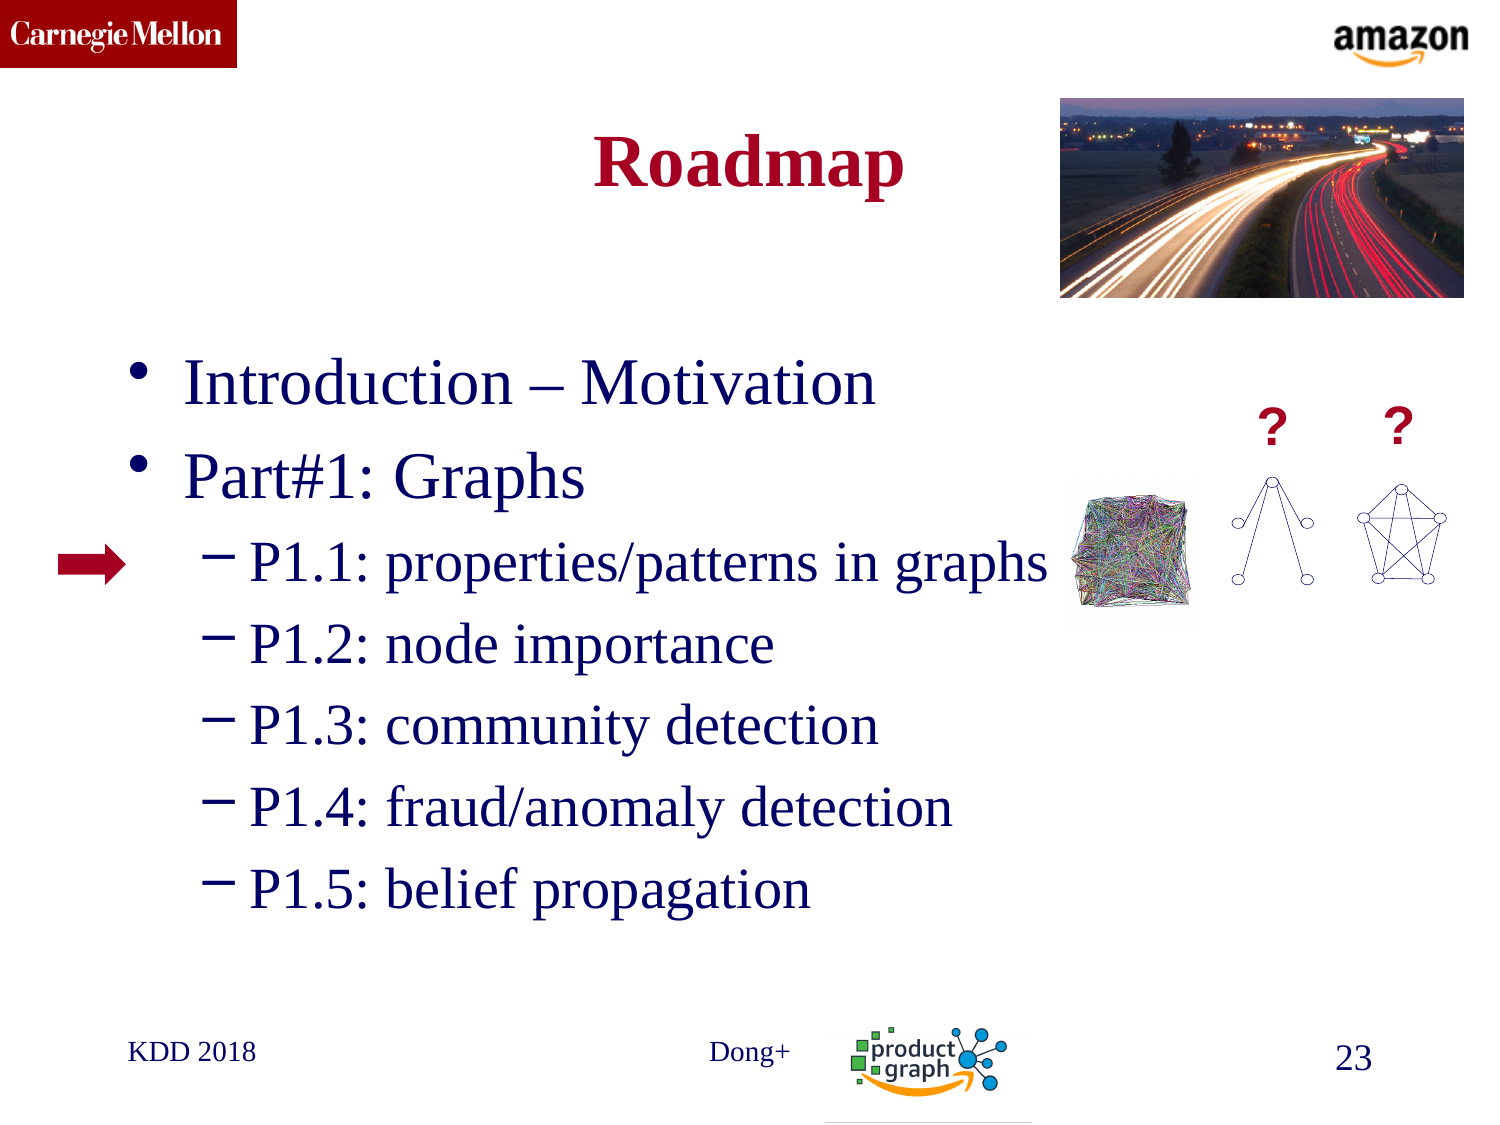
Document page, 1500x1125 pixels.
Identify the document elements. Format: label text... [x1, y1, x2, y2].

picture [1063, 476, 1202, 629]
text_box ? [1241, 384, 1305, 464]
footer Dong+ [512, 1024, 988, 1101]
picture [1322, 4, 1484, 88]
list Introduction – Motivation Part#1: Graphs P1.1: properties/patterns in graphs P1.2: node importance P1.3: community detection P1.4: fraud/anomaly detection P1.5: belief propagation [112, 237, 1388, 1001]
picture [1060, 98, 1464, 299]
title Roadmap [112, 99, 1058, 213]
text_box ? [1367, 383, 1431, 463]
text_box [1357, 484, 1447, 585]
text_box [58, 543, 126, 585]
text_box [1231, 476, 1314, 586]
picture [0, 0, 237, 68]
slide_number 23 [1074, 1024, 1388, 1101]
slide_number KDD 2018 [112, 1024, 426, 1101]
